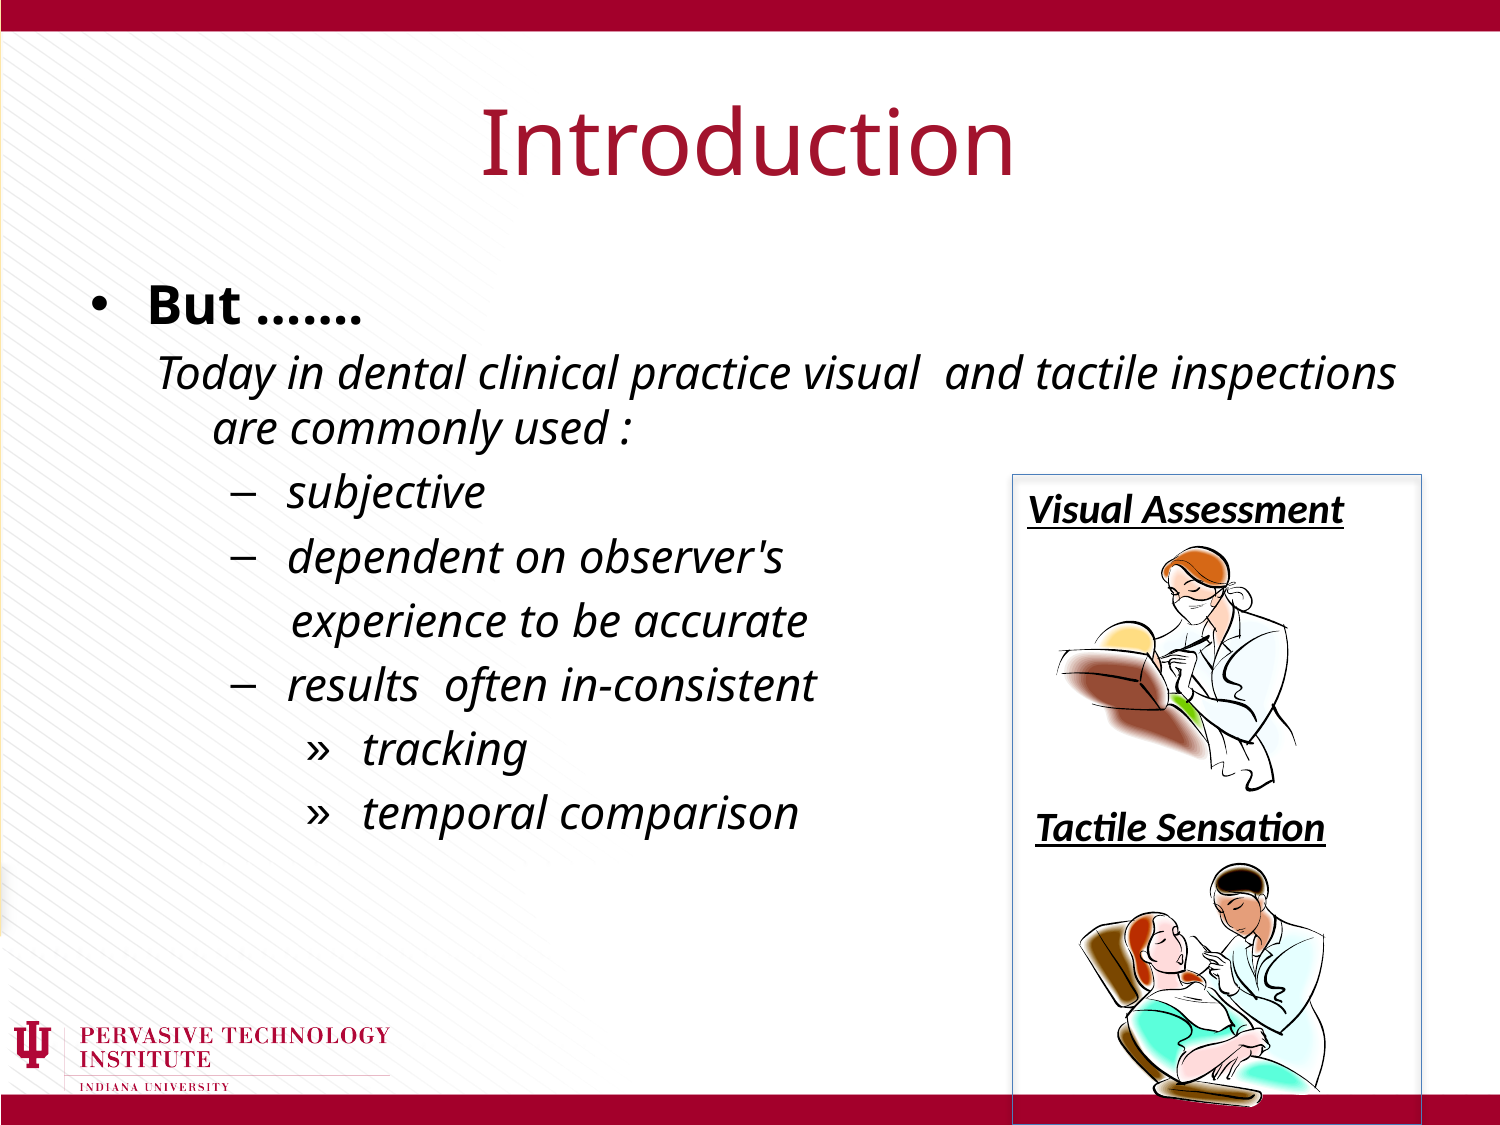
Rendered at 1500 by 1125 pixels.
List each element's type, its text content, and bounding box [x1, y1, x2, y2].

title Introduction [75, 45, 1425, 233]
picture [0, 0, 1500, 1125]
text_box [1012, 474, 1500, 1125]
list But ……. Today in dental clinical practice visual and tactile inspections are commonly used : subjective dependent on observer's experience to be accurate results often in-consistent tracking temporal comparison [75, 262, 1425, 1005]
